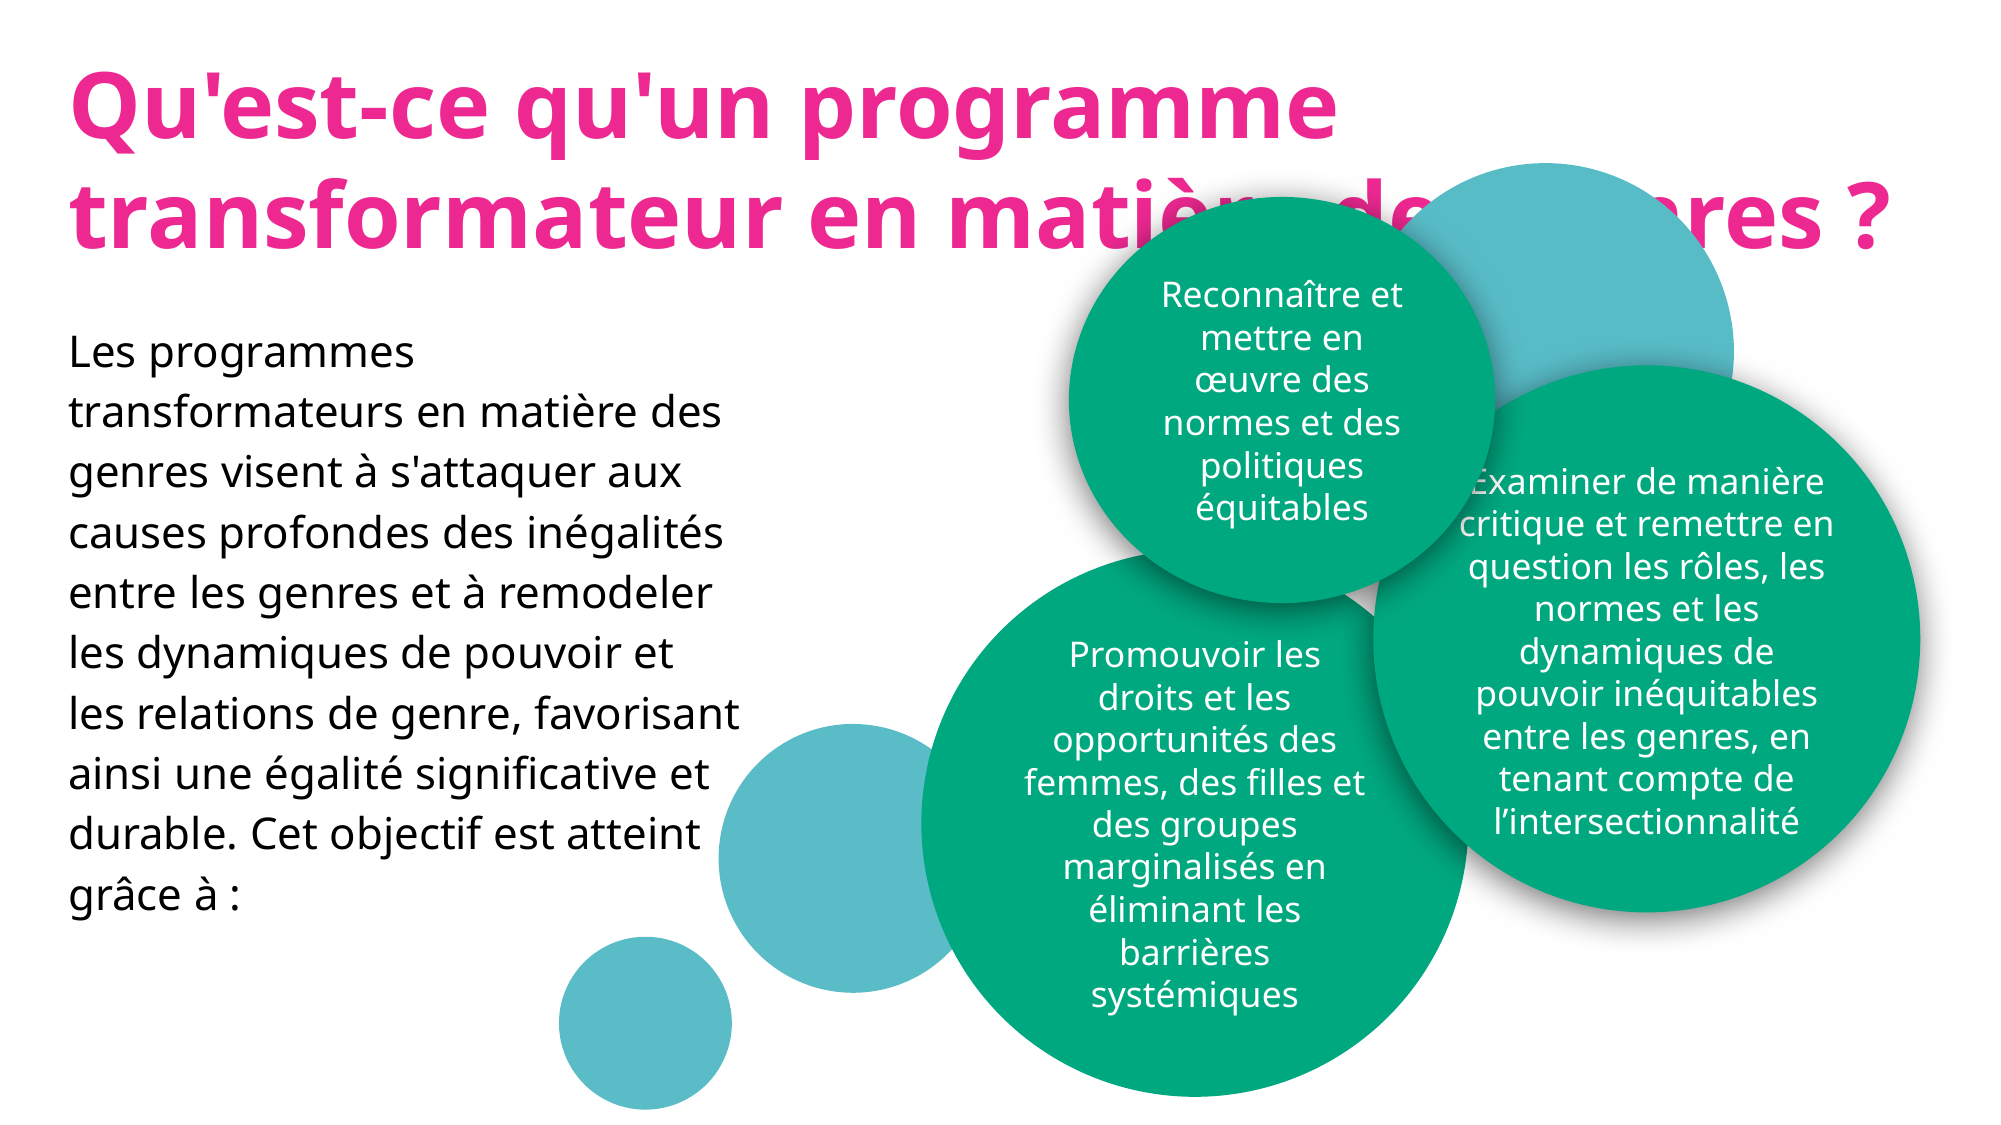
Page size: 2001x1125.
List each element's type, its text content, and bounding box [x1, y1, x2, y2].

text_box [558, 936, 732, 1110]
title Qu'est-ce qu'un programme transformateur en matière des genres ? [68, 47, 1932, 173]
list Les programmes transformateurs en matière des genres visent à s'attaquer aux causes profondes des inégalités entre les genres et à remodeler les dynamiques de pouvoir et les relations de genre, favorisant ainsi une égalité significative et durable. Cet objectif est atteint grâce à : [68, 315, 741, 1026]
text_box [1373, 365, 1921, 913]
text_box Promouvoir les droits et les opportunités des femmes, des filles et des groupes marginalisés en éliminant les barrières systémiques [921, 583, 1450, 1097]
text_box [1068, 196, 1496, 604]
text_box [1440, 163, 1734, 362]
text_box [718, 723, 952, 993]
